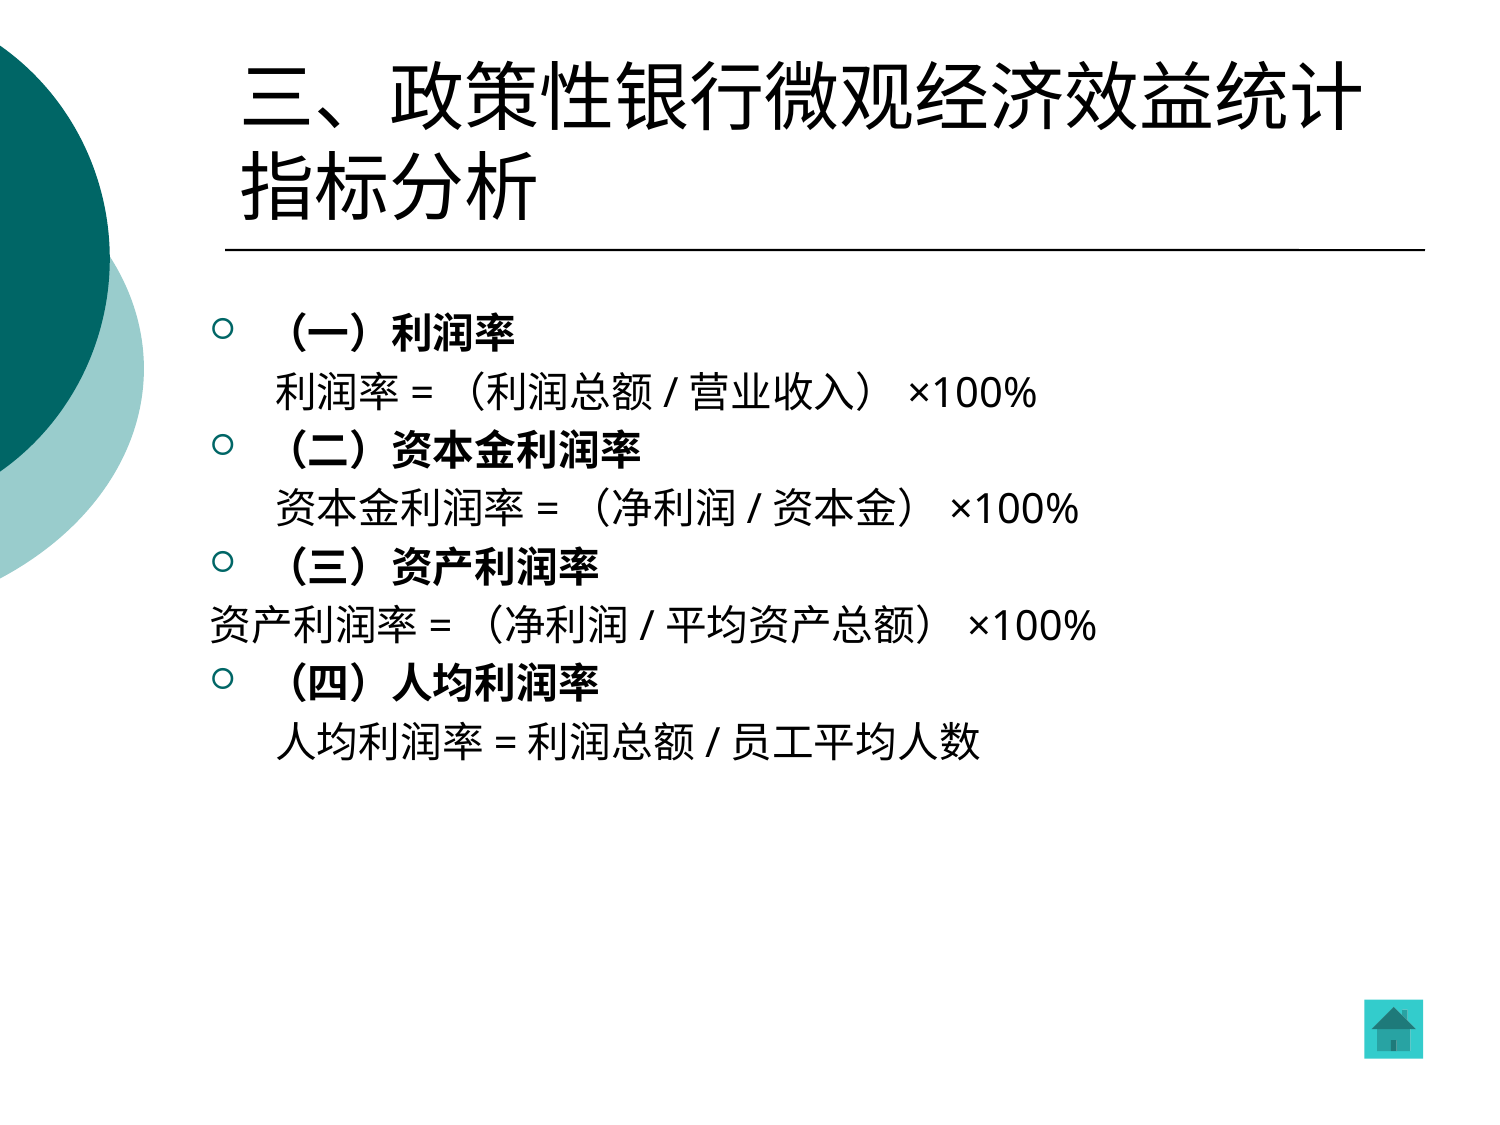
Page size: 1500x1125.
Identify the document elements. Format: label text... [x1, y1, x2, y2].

title 三、政策性银行微观经济效益统计指标分析 [224, 49, 1425, 238]
list （一）利润率 利润率=（利润总额/营业收入）×100% （二）资本金利润率 资本金利润率=（净利润/资本金）×100% （三）资产利润率 资产利润率=（净利润/平均资产总额）×100% （四）人均利润率 人均利润率=利润总额/员工平均人数 [194, 299, 1425, 1059]
text_box [1364, 999, 1424, 1059]
